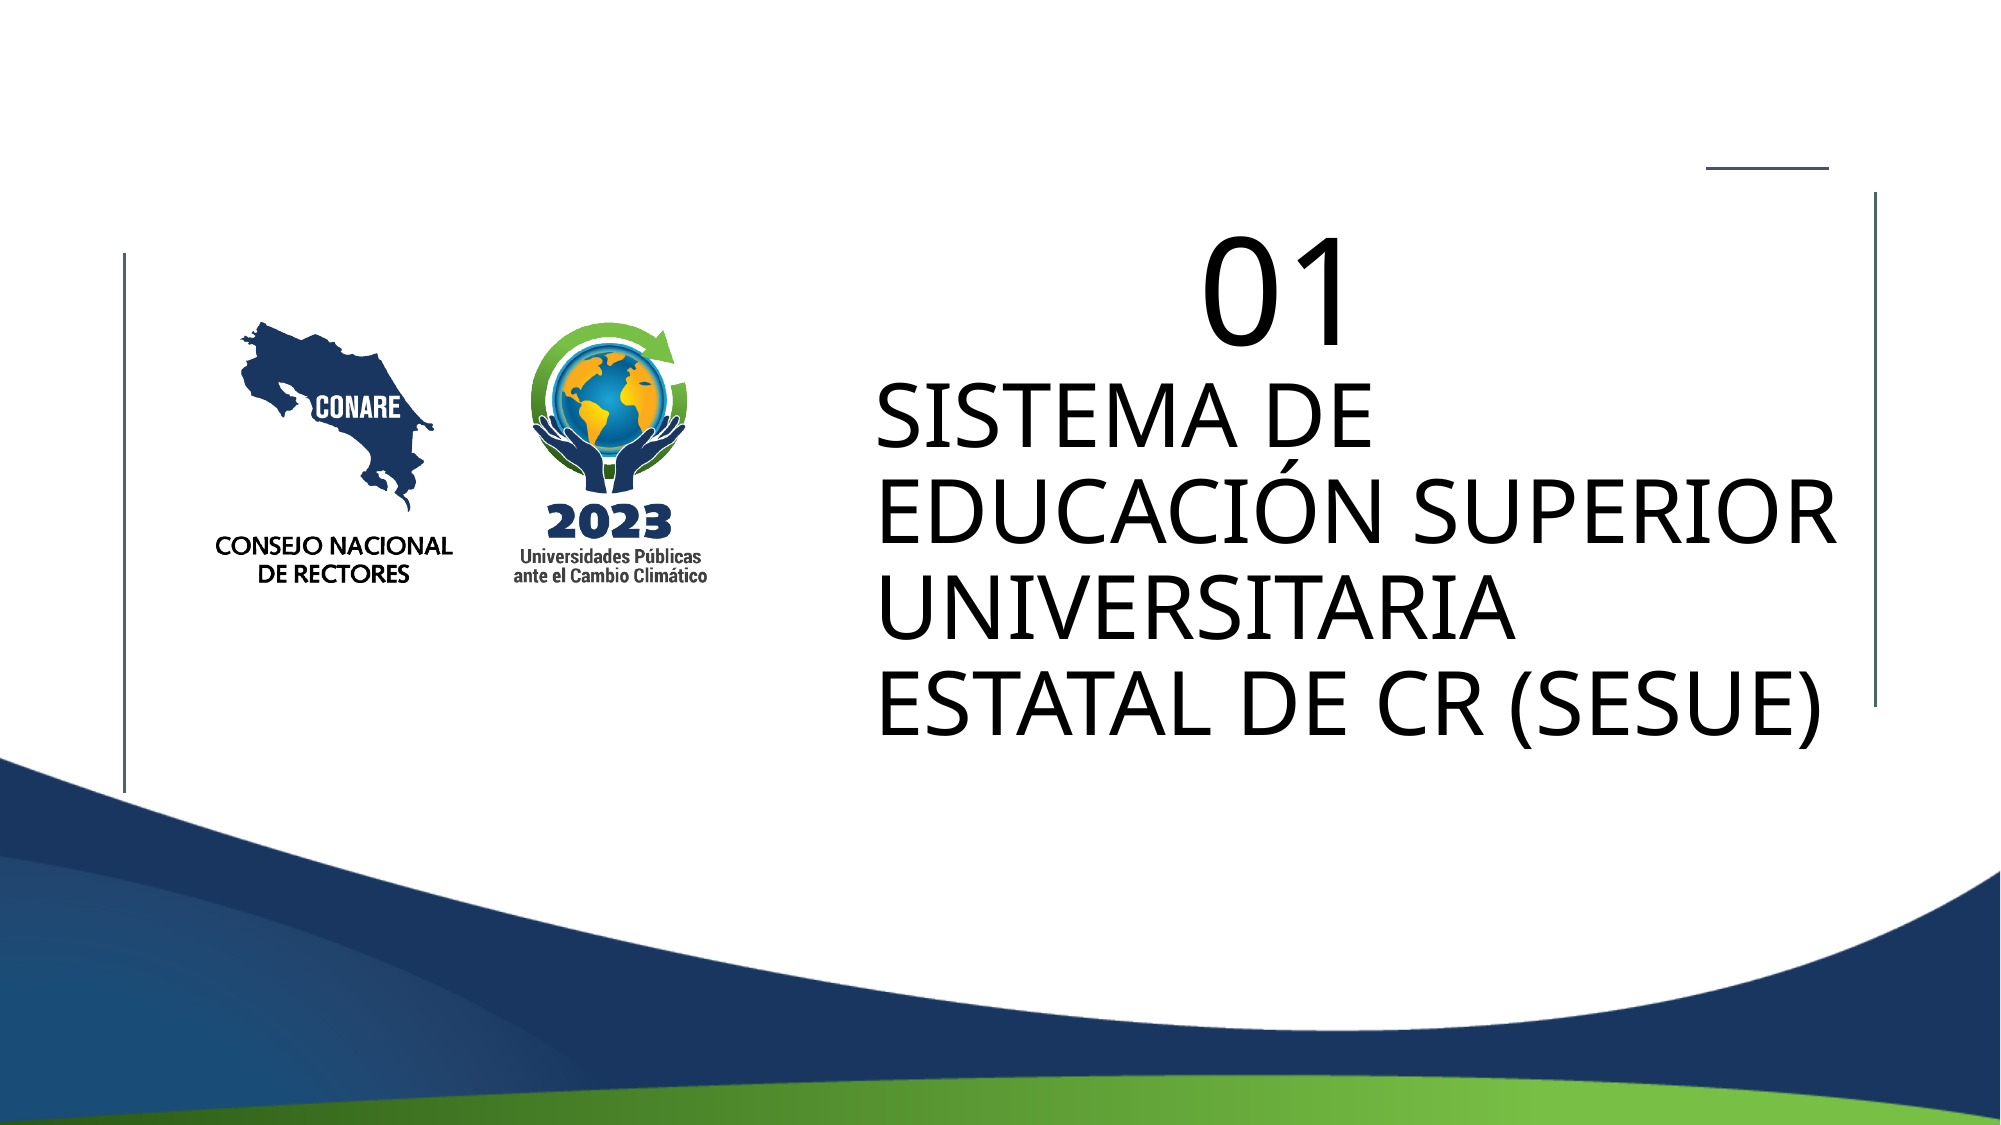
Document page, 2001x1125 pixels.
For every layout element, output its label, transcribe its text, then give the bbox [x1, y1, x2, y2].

text_box 01 [1178, 254, 1458, 338]
picture [0, 0, 2001, 1125]
title SISTEMA DE EDUCACIÓN SUPERIOR UNIVERSITARIA ESTATAL DE CR (SESUE) [854, 299, 1893, 826]
